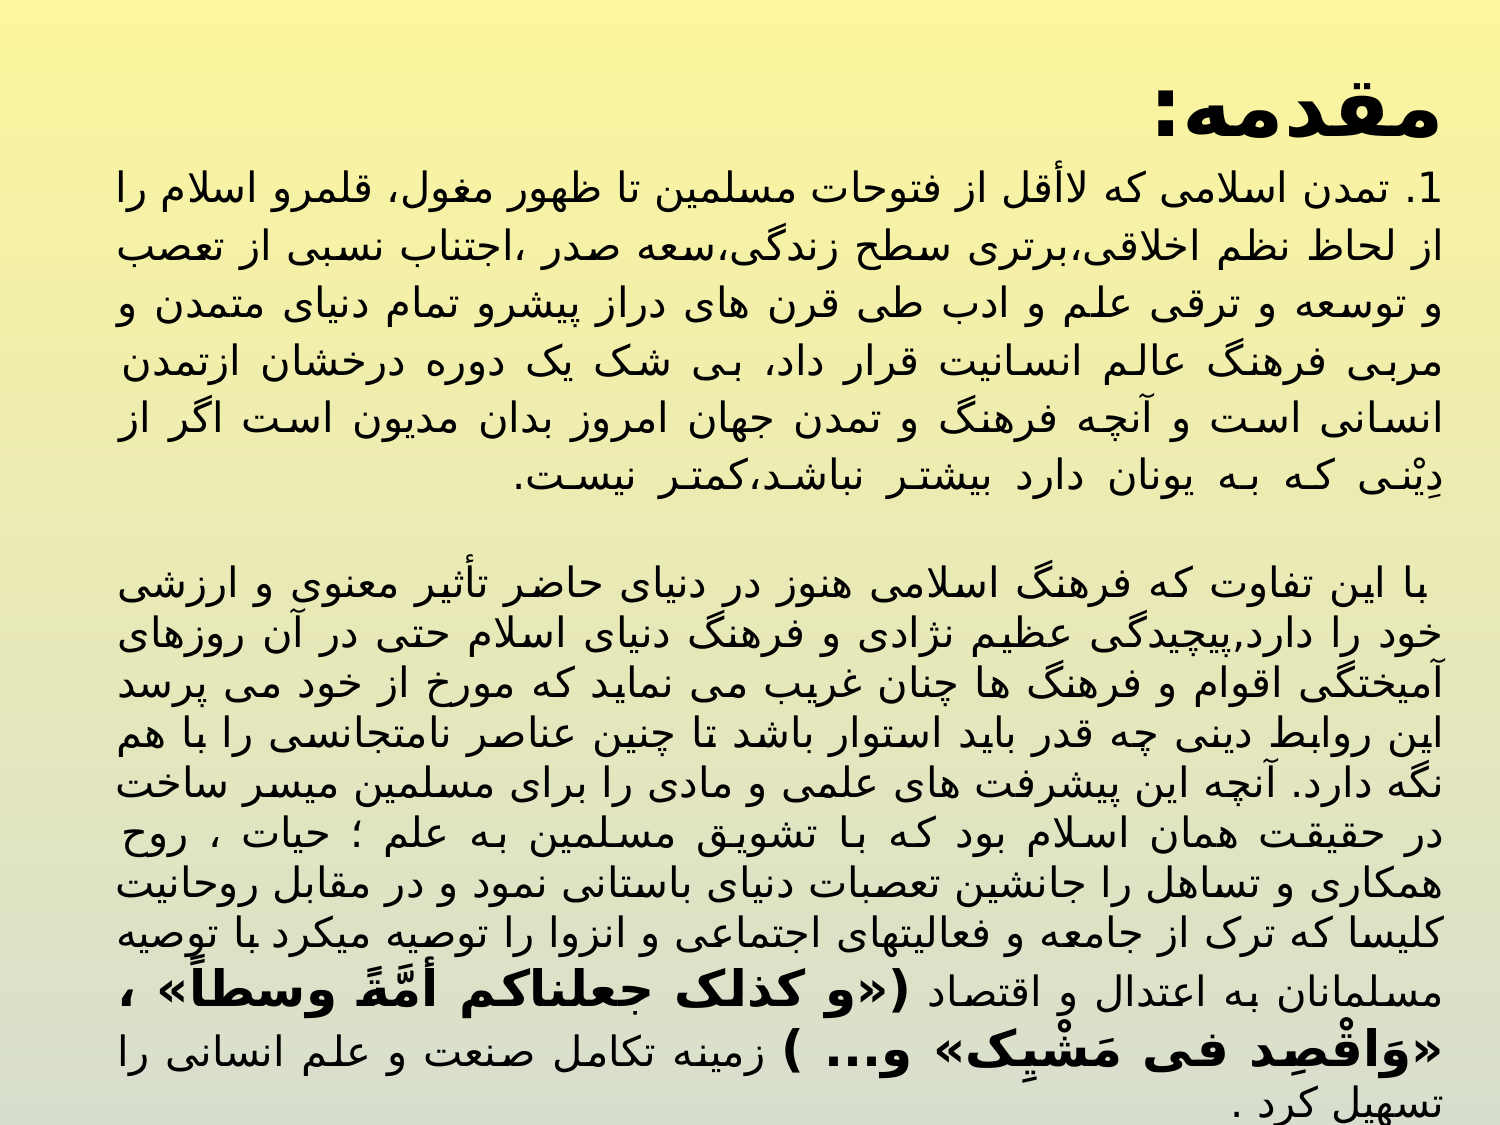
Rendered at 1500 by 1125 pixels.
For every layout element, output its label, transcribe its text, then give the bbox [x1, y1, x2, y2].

text_box مقدمه: 1. تمدن اسلامی که لاأقل از فتوحات مسلمین تا ظهور مغول، قلمرو اسلام را از لحاظ نظم اخلاقی،برتری سطح زندگی،سعه صدر ،اجتناب نسبی از تعصب و توسعه و ترقی علم و ادب طی قرن های دراز پیشرو تمام دنیای متمدن و مربی فرهنگ عالم انسانیت قرار داد، بی شک یک دوره درخشان ازتمدن انسانی است و آنچه فرهنگ و تمدن جهان امروز بدان مدیون است اگر از دِیْنی که به یونان دارد بیشتر نباشد،کمتر نیست. با این تفاوت که فرهنگ اسلامی هنوز در دنیای حاضر تأثیر معنوی و ارزشی خود را دارد,پیچیدگی عظیم نژادی و فرهنگ دنیای اسلام حتی در آن روزهای آمیختگی اقوام و فرهنگ ها چنان غریب می نماید که مورخ از خود می پرسد این روابط دینی چه قدر باید استوار باشد تا چنین عناصر نامتجانسی را با هم نگه دارد. آنچه این پیشرفت های علمی و مادی را برای مسلمین میسر ساخت در حقیقت همان اسلام بود که با تشویق مسلمین به علم ؛ حیات ، روح همکاری و تساهل را جانشین تعصبات دنیای باستانی نمود و در مقابل روحانیت کلیسا که ترک از جامعه و فعالیتهای اجتماعی و انزوا را توصیه میکرد با توصیه مسلمانان به اعتدال و اقتصاد («و کذلک جعلناکم أمَّةً وسطاً» ، «وَاقْصِد فی مَشْیِک» و... ) زمینه تکامل صنعت و علم انسانی را تسهیل کرد . [100, 30, 1459, 1125]
